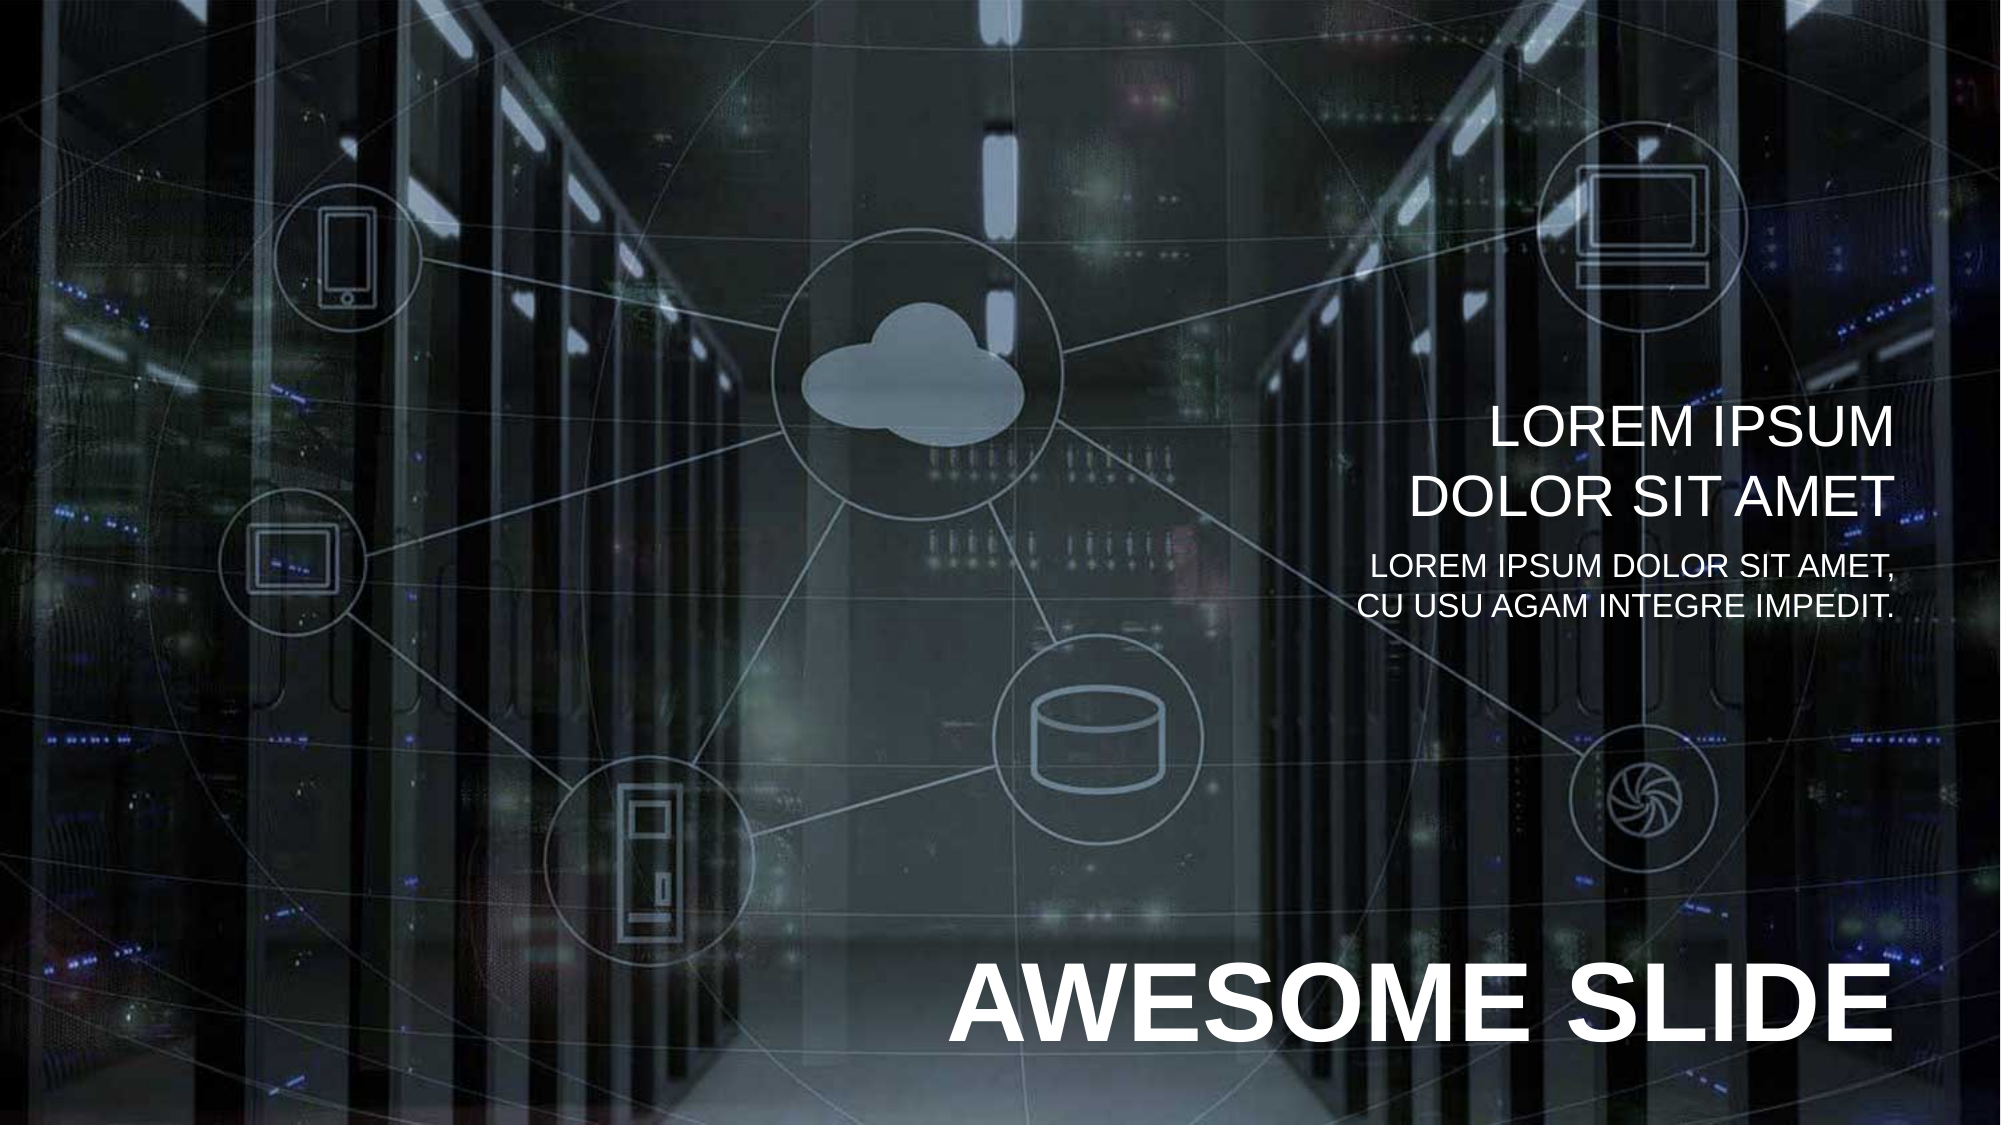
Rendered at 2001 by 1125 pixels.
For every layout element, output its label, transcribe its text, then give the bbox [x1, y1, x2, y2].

text_box LOREM IPSUM DOLOR SIT AMET [1159, 380, 1911, 535]
text_box LOREM IPSUM DOLOR SIT AMET, CU USU AGAM INTEGRE IMPEDIT. [1159, 536, 1911, 632]
text_box AWESOME SLIDE [907, 921, 1911, 1071]
picture [0, 0, 2001, 1125]
